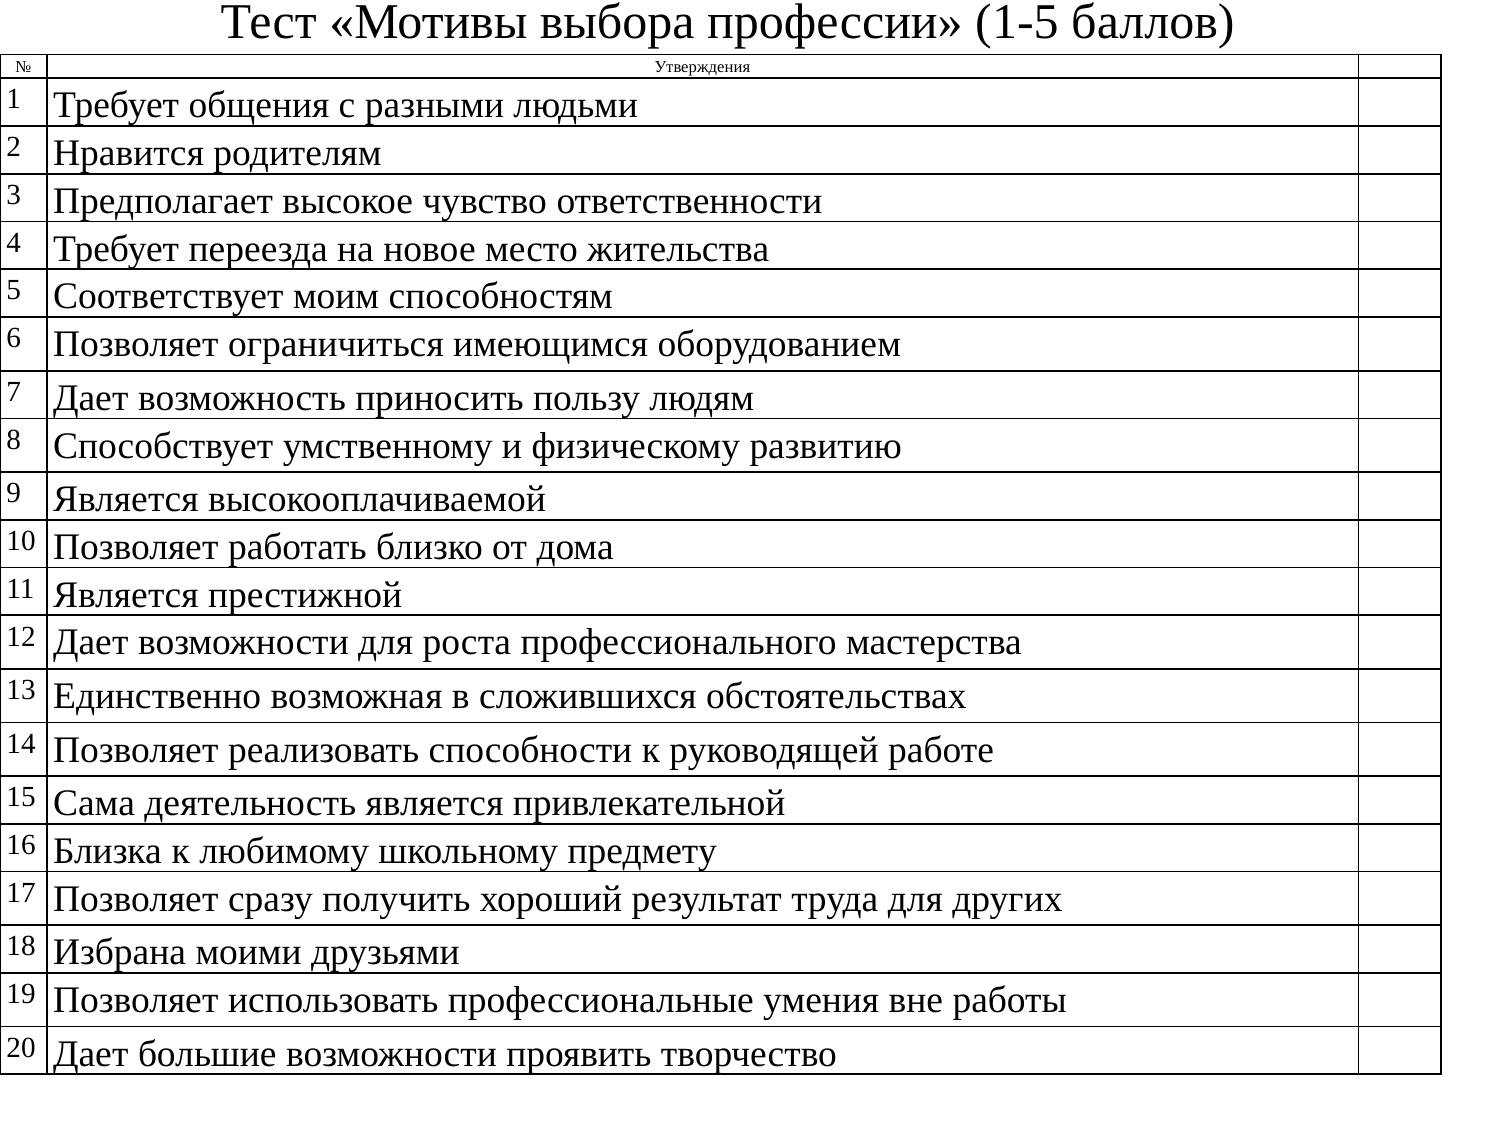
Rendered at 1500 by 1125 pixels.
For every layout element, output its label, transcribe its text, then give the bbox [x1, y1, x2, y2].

table_cell Является престижной [48, 568, 1358, 614]
table_cell [1359, 926, 1440, 972]
table_cell [1359, 825, 1440, 871]
table_cell 11 [1, 568, 46, 614]
table_cell [1359, 872, 1440, 924]
table_cell 7 [1, 372, 46, 418]
table_cell Избрана моими друзьями [48, 926, 1358, 972]
table_cell [1359, 372, 1440, 418]
table_cell 10 [1, 521, 46, 567]
table_cell Позволяет работать близко от дома [48, 521, 1358, 567]
table_cell Предполагает высокое чувство ответственности [48, 175, 1358, 221]
table_cell 4 [1, 222, 46, 268]
table_cell Является высокооплачиваемой [48, 473, 1358, 519]
table_cell [1359, 521, 1440, 567]
table_cell [1359, 222, 1440, 268]
table_cell 18 [1, 926, 46, 972]
table_cell Соответствует моим способностям [48, 270, 1358, 316]
table_header [1359, 55, 1440, 77]
table_cell [1359, 127, 1440, 173]
table_cell [1359, 1027, 1440, 1073]
table_cell [1359, 318, 1440, 370]
table_cell [1359, 270, 1440, 316]
table_cell [1359, 616, 1440, 668]
table_cell [1359, 723, 1440, 775]
table_cell 2 [1, 127, 46, 173]
table_cell 13 [1, 670, 46, 722]
table_cell Сама деятельность является привлекательной [48, 777, 1358, 823]
table_cell Единственно возможная в сложившихся обстоятельствах [48, 670, 1358, 722]
table_header № [1, 55, 46, 77]
table_cell 6 [1, 318, 46, 370]
table_cell Позволяет реализовать способности к руководящей работе [48, 723, 1358, 775]
table_cell Требует общения с разными людьми [48, 79, 1358, 125]
table_header Утверждения [48, 55, 1358, 77]
table_cell [1359, 79, 1440, 125]
table_cell Близка к любимому школьному предмету [48, 825, 1358, 871]
table_cell 8 [1, 419, 46, 471]
table_cell [1359, 419, 1440, 471]
table_cell 3 [1, 175, 46, 221]
table_cell Способствует умственному и физическому развитию [48, 419, 1358, 471]
table_cell Позволяет ограничиться имеющимся оборудованием [48, 318, 1358, 370]
table_cell [1359, 175, 1440, 221]
table_cell Дает большие возможности проявить творчество [48, 1027, 1358, 1073]
table_cell Требует переезда на новое место жительства [48, 222, 1358, 268]
table_cell 15 [1, 777, 46, 823]
table_cell Позволяет сразу получить хороший результат труда для других [48, 872, 1358, 924]
table_cell [1359, 473, 1440, 519]
table_cell 12 [1, 616, 46, 668]
table_cell [1359, 974, 1440, 1026]
table_cell 16 [1, 825, 46, 871]
table_cell 17 [1, 872, 46, 924]
table_cell 19 [1, 974, 46, 1026]
table_cell 9 [1, 473, 46, 519]
table_cell [1359, 670, 1440, 722]
table_cell 5 [1, 270, 46, 316]
table_cell Дает возможности для роста профессионального мастерства [48, 616, 1358, 668]
table_cell Позволяет использовать профессиональные умения вне работы [48, 974, 1358, 1026]
title Тест «Мотивы выбора профессии» (1-5 баллов) [1, 0, 1455, 113]
table_cell Дает возможность приносить пользу людям [48, 372, 1358, 418]
table_cell [1359, 568, 1440, 614]
table_cell 1 [1, 79, 46, 125]
table_cell Нравится родителям [48, 127, 1358, 173]
table_cell 20 [1, 1027, 46, 1073]
table_cell [1359, 777, 1440, 823]
table_cell 14 [1, 723, 46, 775]
